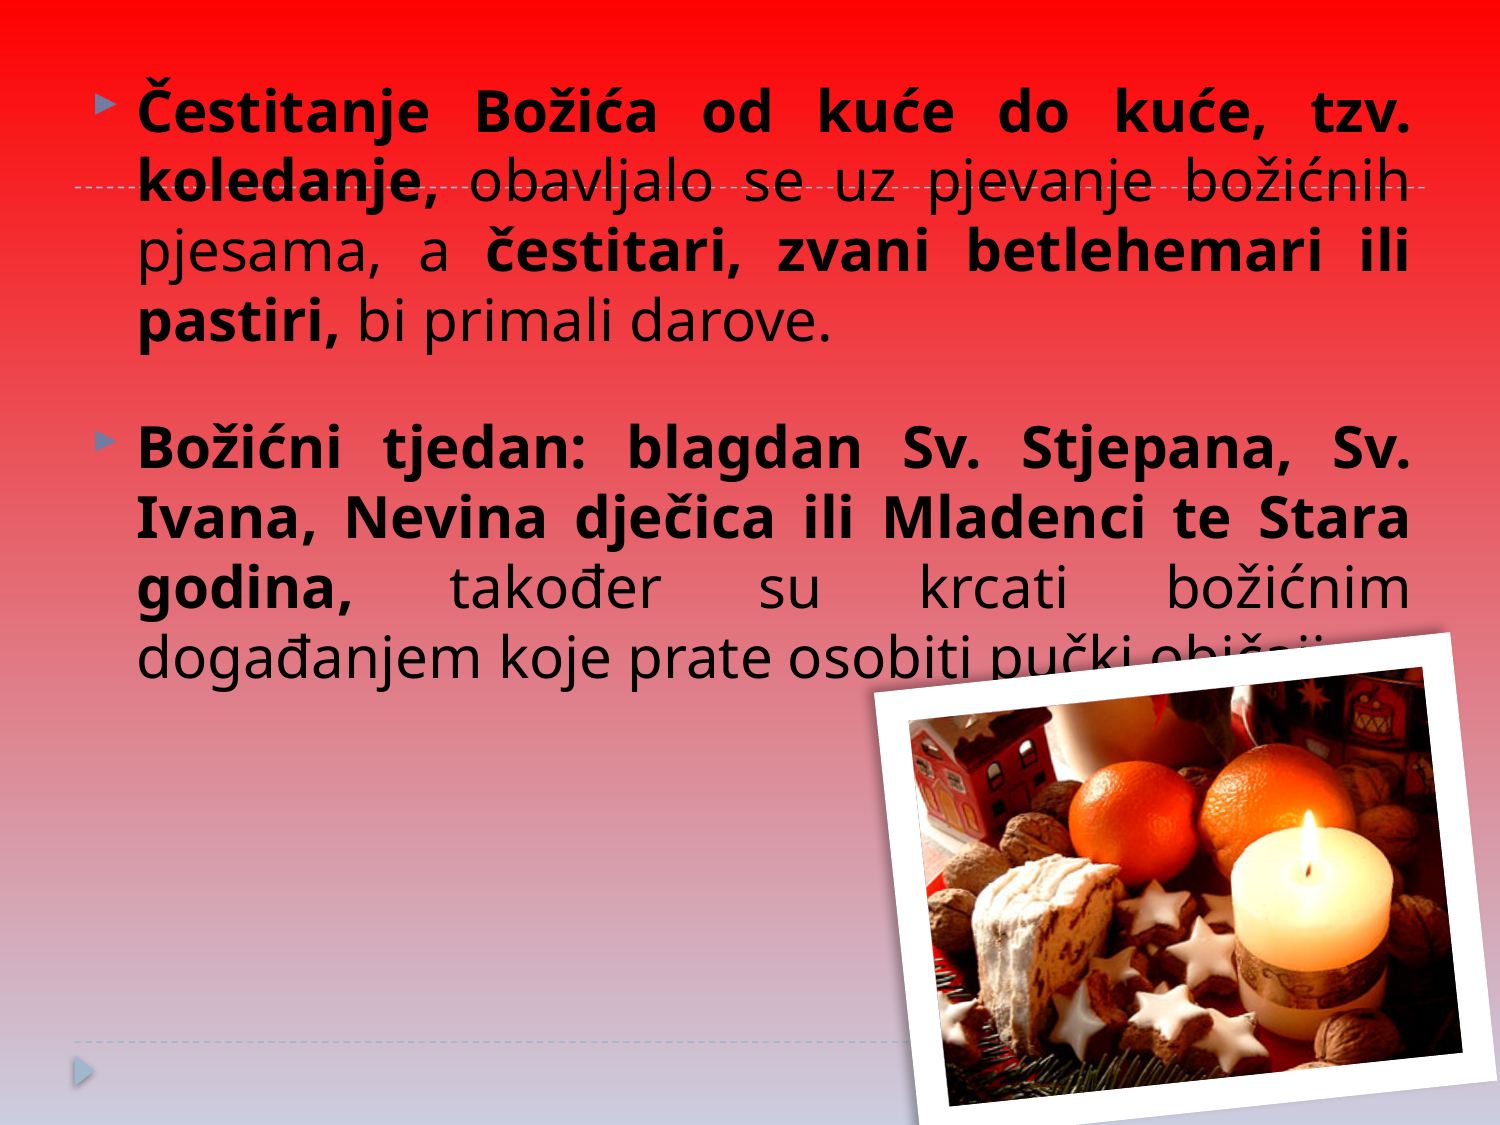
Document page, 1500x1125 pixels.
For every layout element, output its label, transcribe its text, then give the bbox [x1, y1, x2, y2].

picture [909, 667, 1462, 1106]
list Čestitanje Božića od kuće do kuće, tzv. koledanje, obavljalo se uz pjevanje božićnih pjesama, a čestitari, zvani betlehemari ili pastiri, bi primali darove. Božićni tjedan: blagdan Sv. Stjepana, Sv. Ivana, Nevina dječica ili Mladenci te Stara godina, također su krcati božićnim događanjem koje prate osobiti pučki običaji. [76, 66, 1427, 1083]
